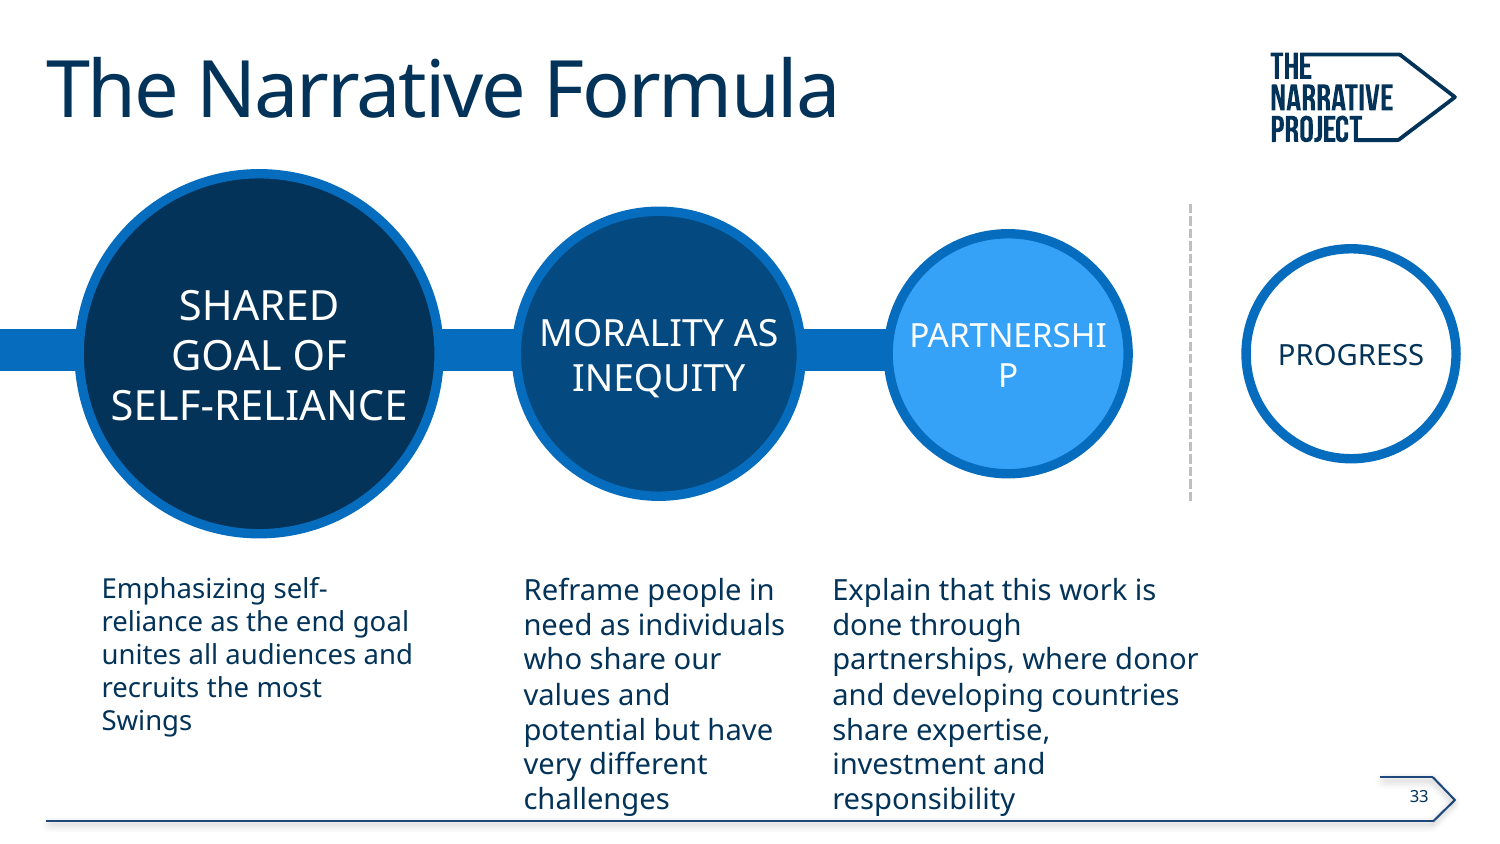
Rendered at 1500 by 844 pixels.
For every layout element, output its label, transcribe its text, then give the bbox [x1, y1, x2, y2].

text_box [814, 233, 1223, 756]
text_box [0, 173, 440, 745]
text_box PROGRESS [1246, 248, 1457, 459]
slide_number 33 [1093, 775, 1444, 820]
title The Narrative Formula [46, 49, 1247, 146]
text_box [368, 211, 810, 792]
